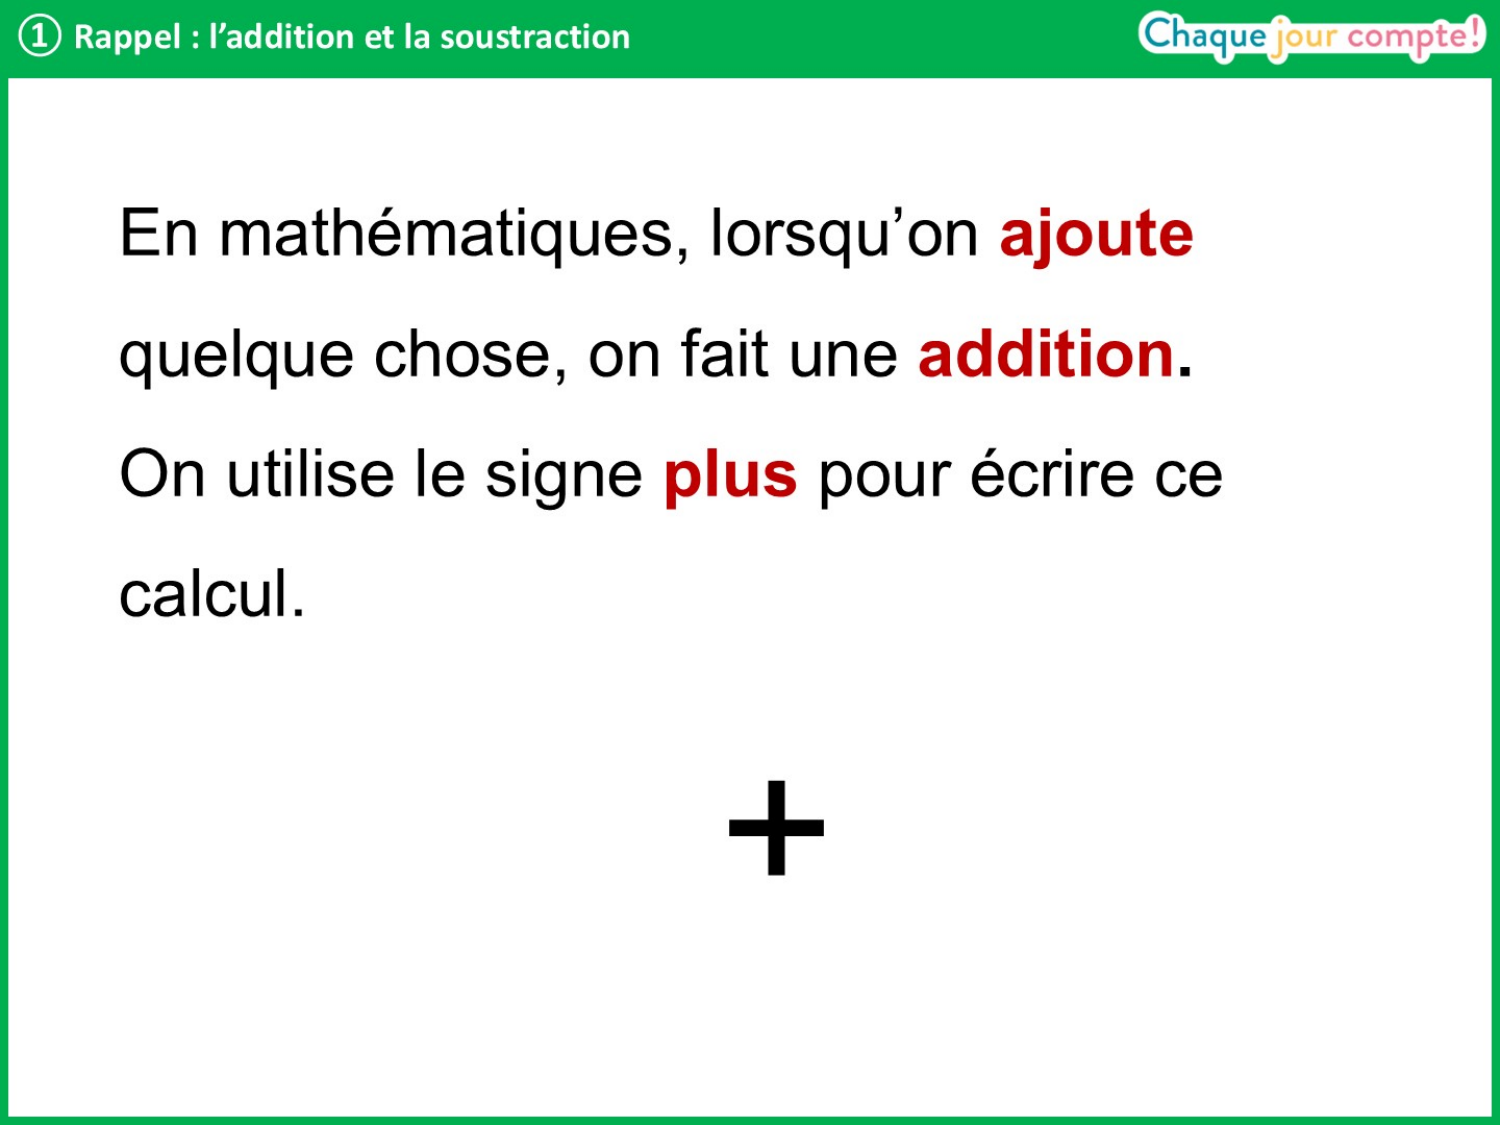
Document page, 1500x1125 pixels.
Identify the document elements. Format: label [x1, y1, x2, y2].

list [0, 0, 1500, 1125]
